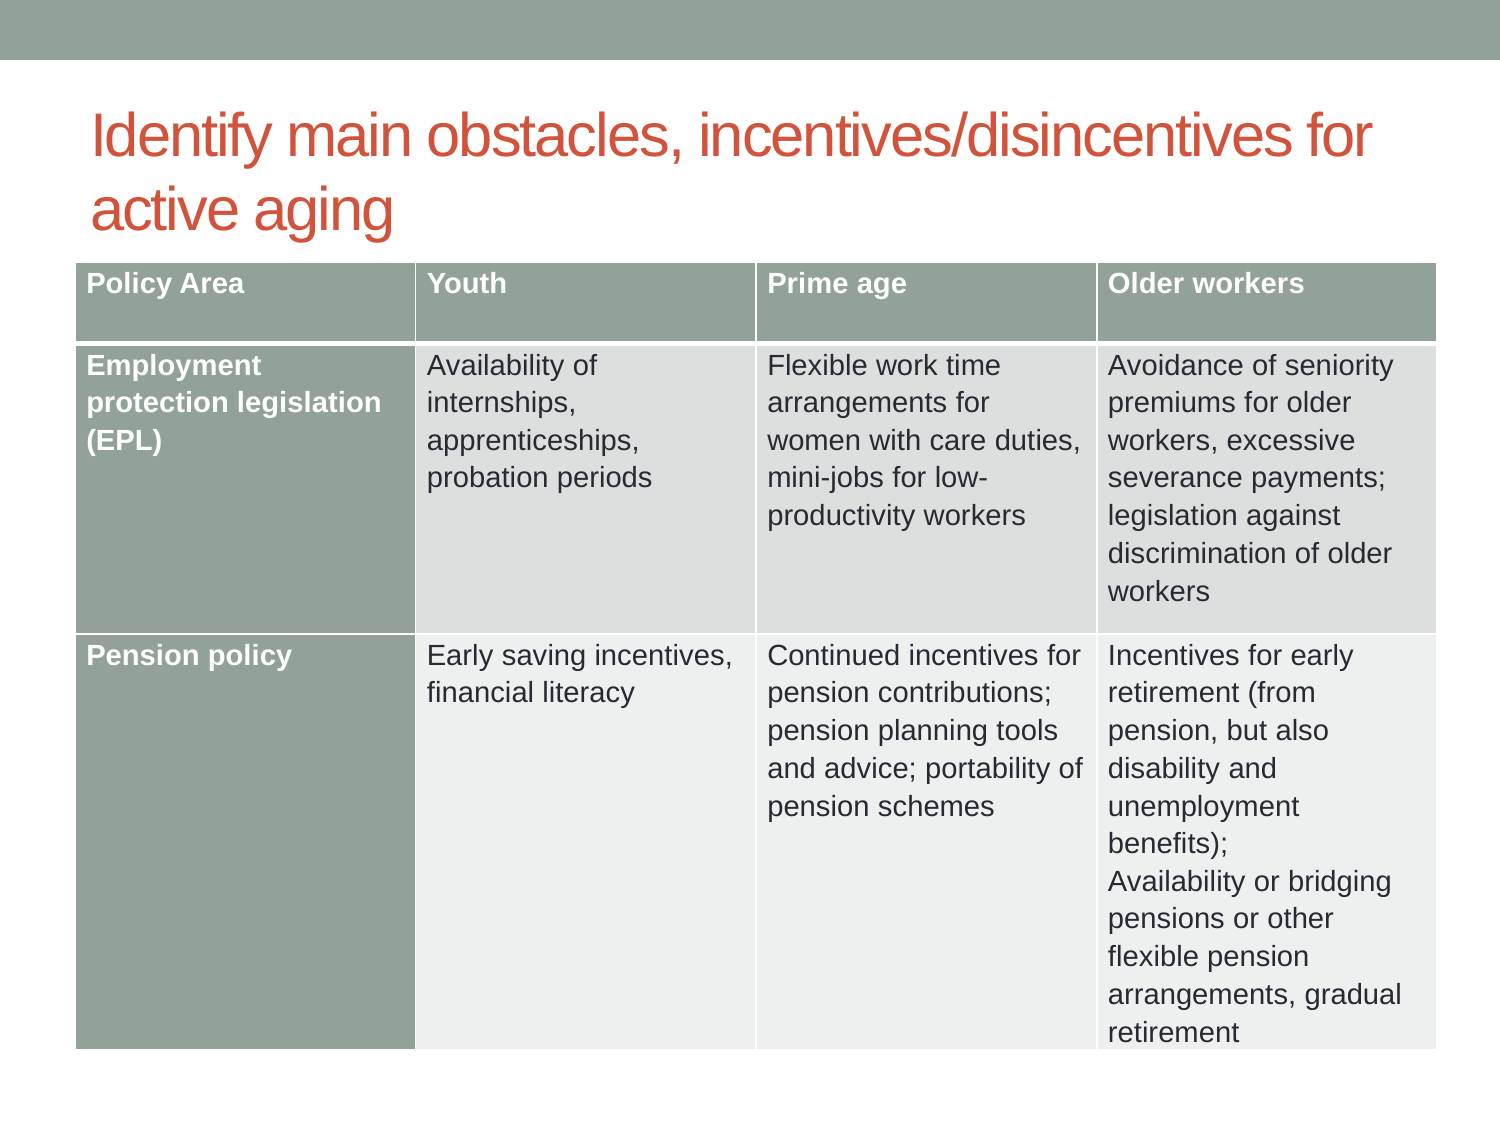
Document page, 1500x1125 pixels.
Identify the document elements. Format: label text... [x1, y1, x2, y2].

title Identify main obstacles, incentives/disincentives for active aging [75, 87, 1425, 250]
table_header Policy Area [76, 263, 415, 341]
table_cell Pension policy [76, 635, 415, 1049]
table_cell Flexible work time arrangements for women with care duties, mini-jobs for low-productivity workers [757, 346, 1096, 633]
table_cell Continued incentives for pension contributions; pension planning tools and advice; portability of pension schemes [757, 635, 1096, 1049]
table_cell Availability of internships, apprenticeships, probation periods [416, 346, 755, 633]
table_cell Employment protection legislation (EPL) [76, 346, 415, 633]
table_cell Early saving incentives, financial literacy [416, 635, 755, 1049]
table_cell Avoidance of seniority premiums for older workers, excessive severance payments; legislation against discrimination of older workers [1098, 346, 1436, 633]
table_cell Incentives for early retirement (from pension, but also disability and unemployment benefits); Availability or bridging pensions or other flexible pension arrangements, gradual retirement [1098, 635, 1436, 1049]
table_header Youth [416, 263, 755, 341]
table_header Prime age [757, 263, 1096, 341]
table_header Older workers [1098, 263, 1436, 341]
